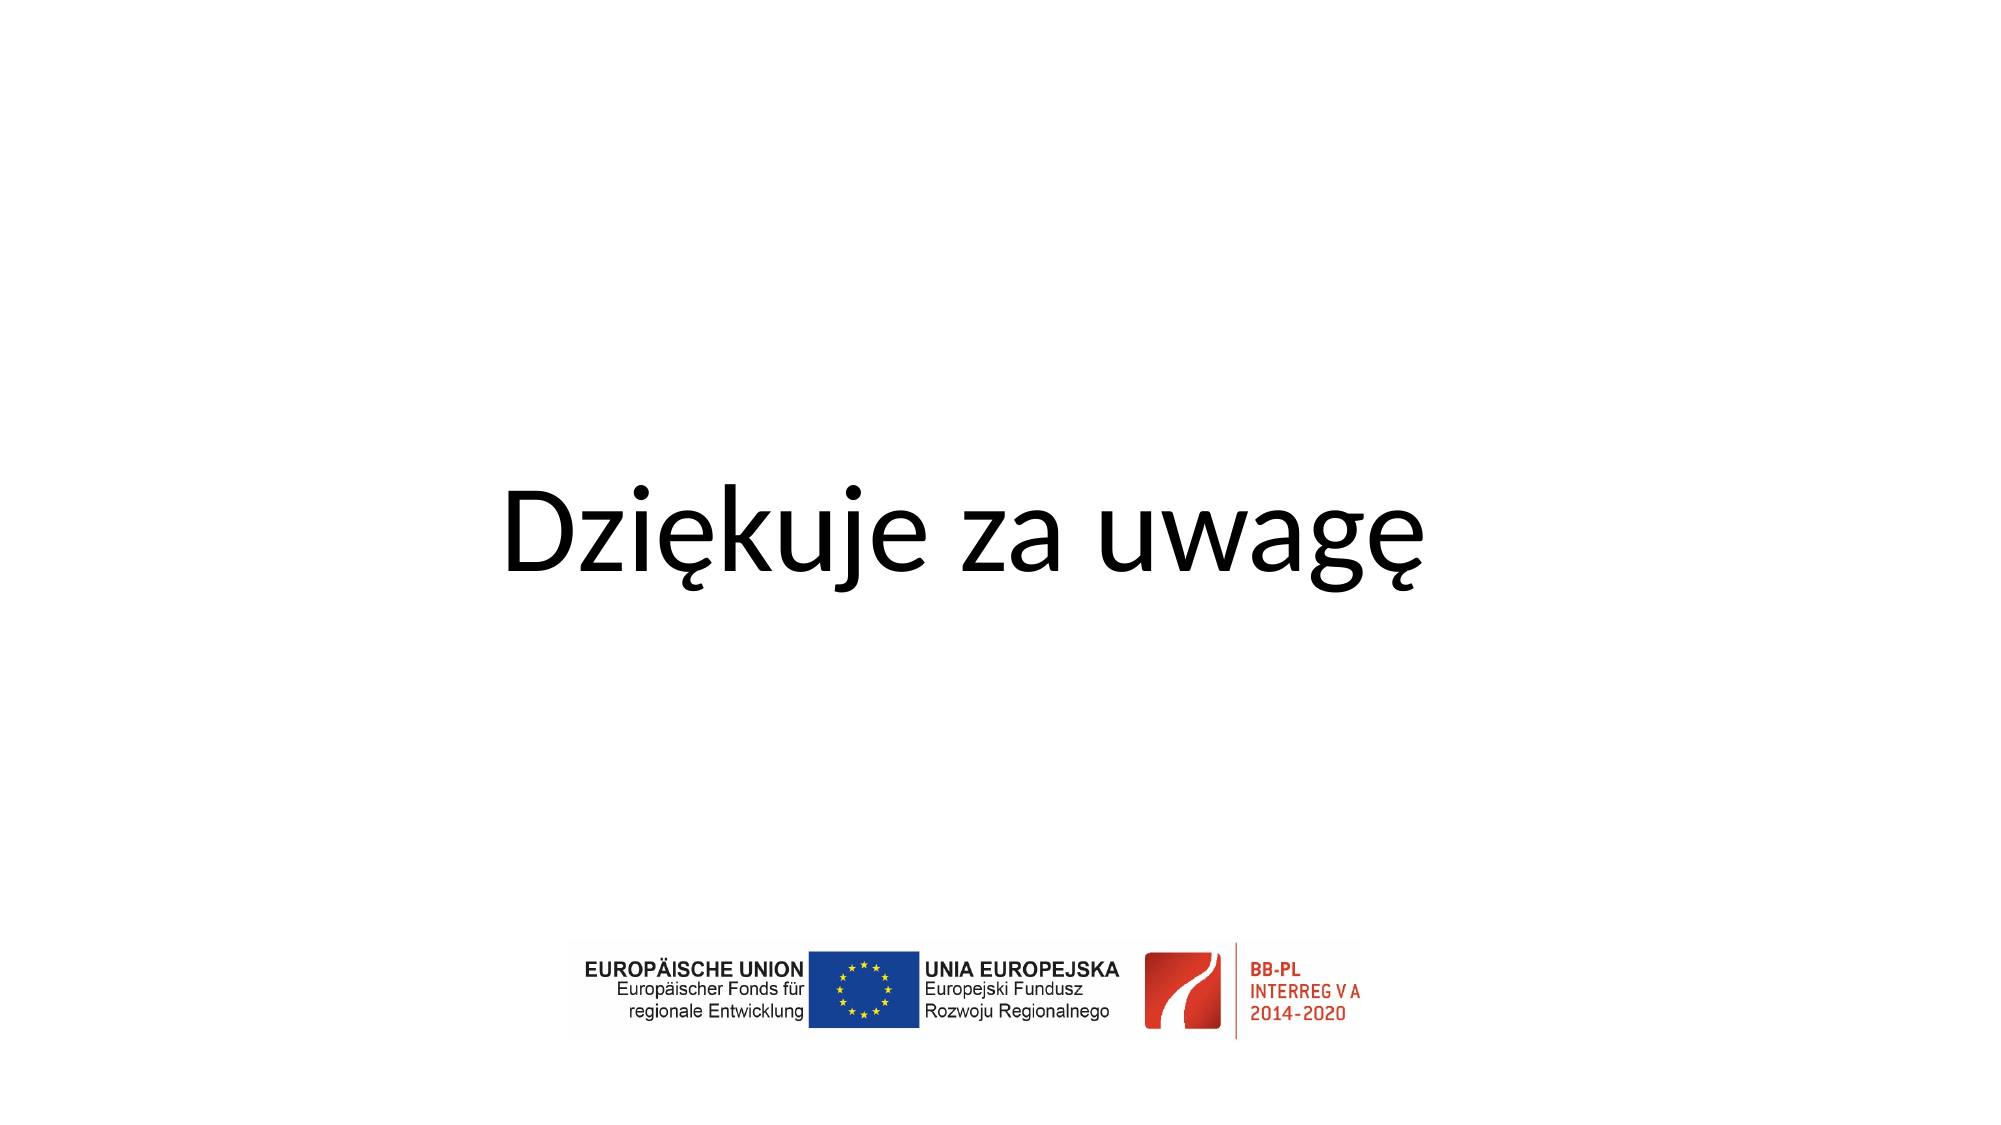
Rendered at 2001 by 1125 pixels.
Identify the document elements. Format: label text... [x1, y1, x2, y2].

list Dziękuje za uwagę [102, 456, 1828, 626]
picture [568, 940, 1362, 1042]
